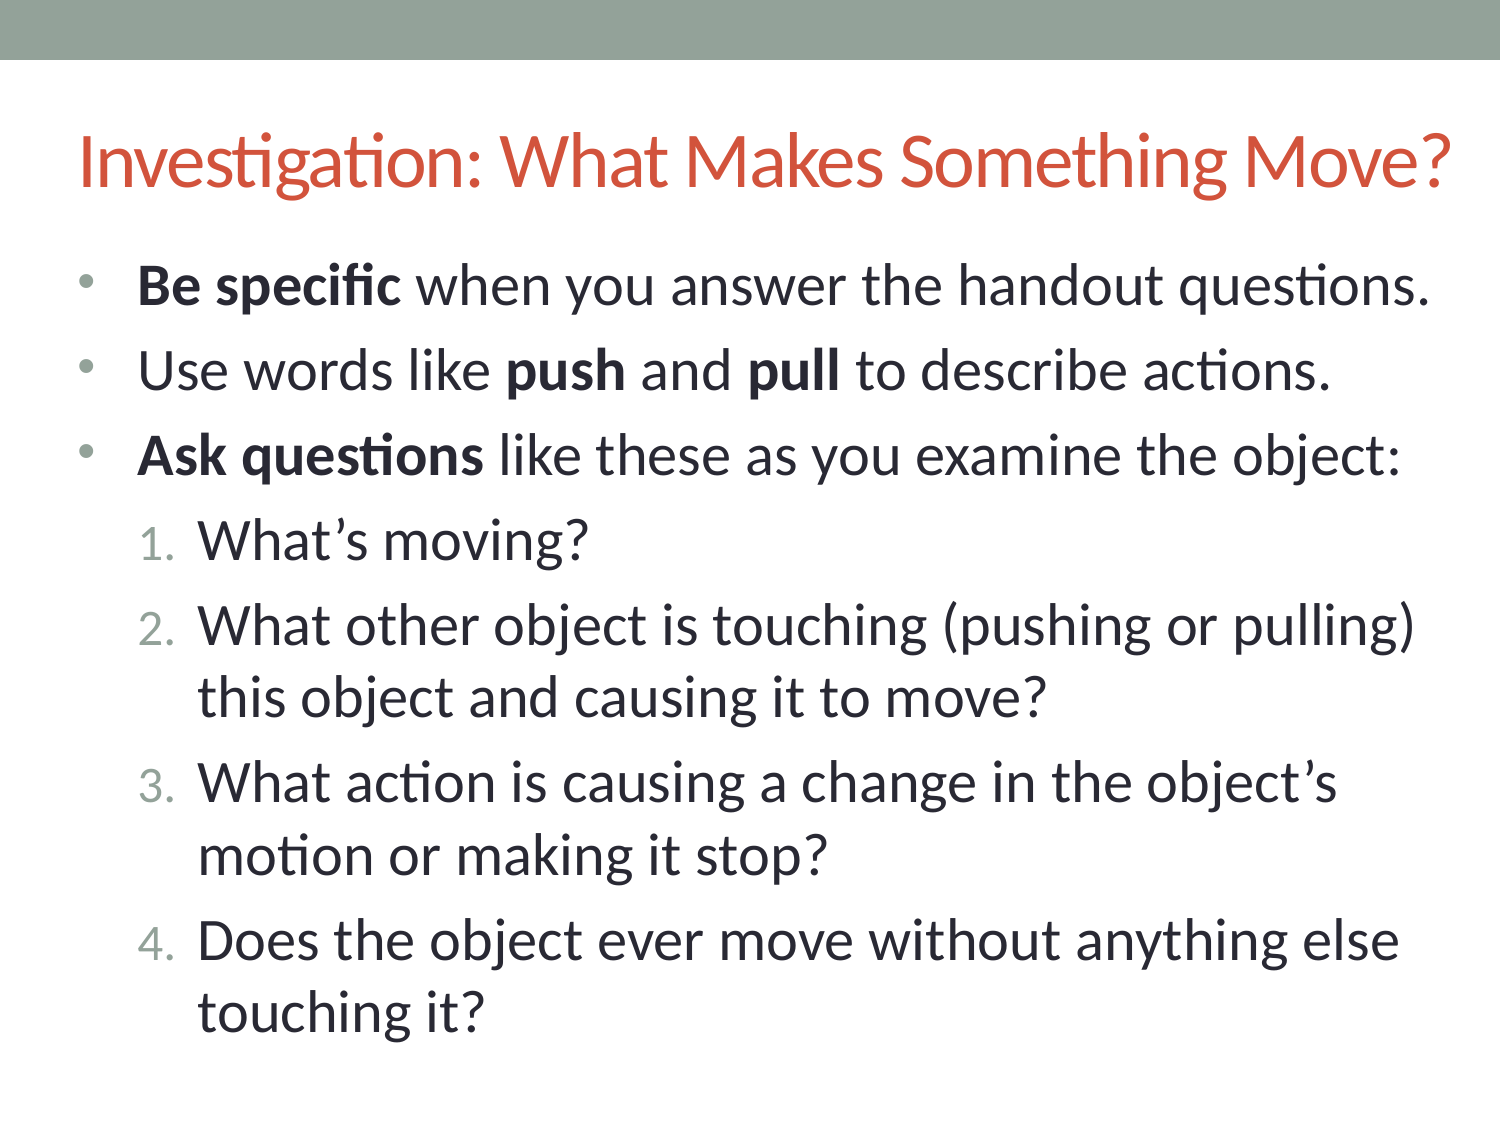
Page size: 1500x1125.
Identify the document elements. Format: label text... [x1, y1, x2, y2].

title Investigation: What Makes Something Move? [62, 75, 1500, 238]
list Be specific when you answer the handout questions. Use words like push and pull to describe actions. Ask questions like these as you examine the object: What’s moving? What other object is touching (pushing or pulling) this object and causing it to move? What action is causing a change in the object’s motion or making it stop? Does the object ever move without anything else touching it? [62, 237, 1450, 1075]
